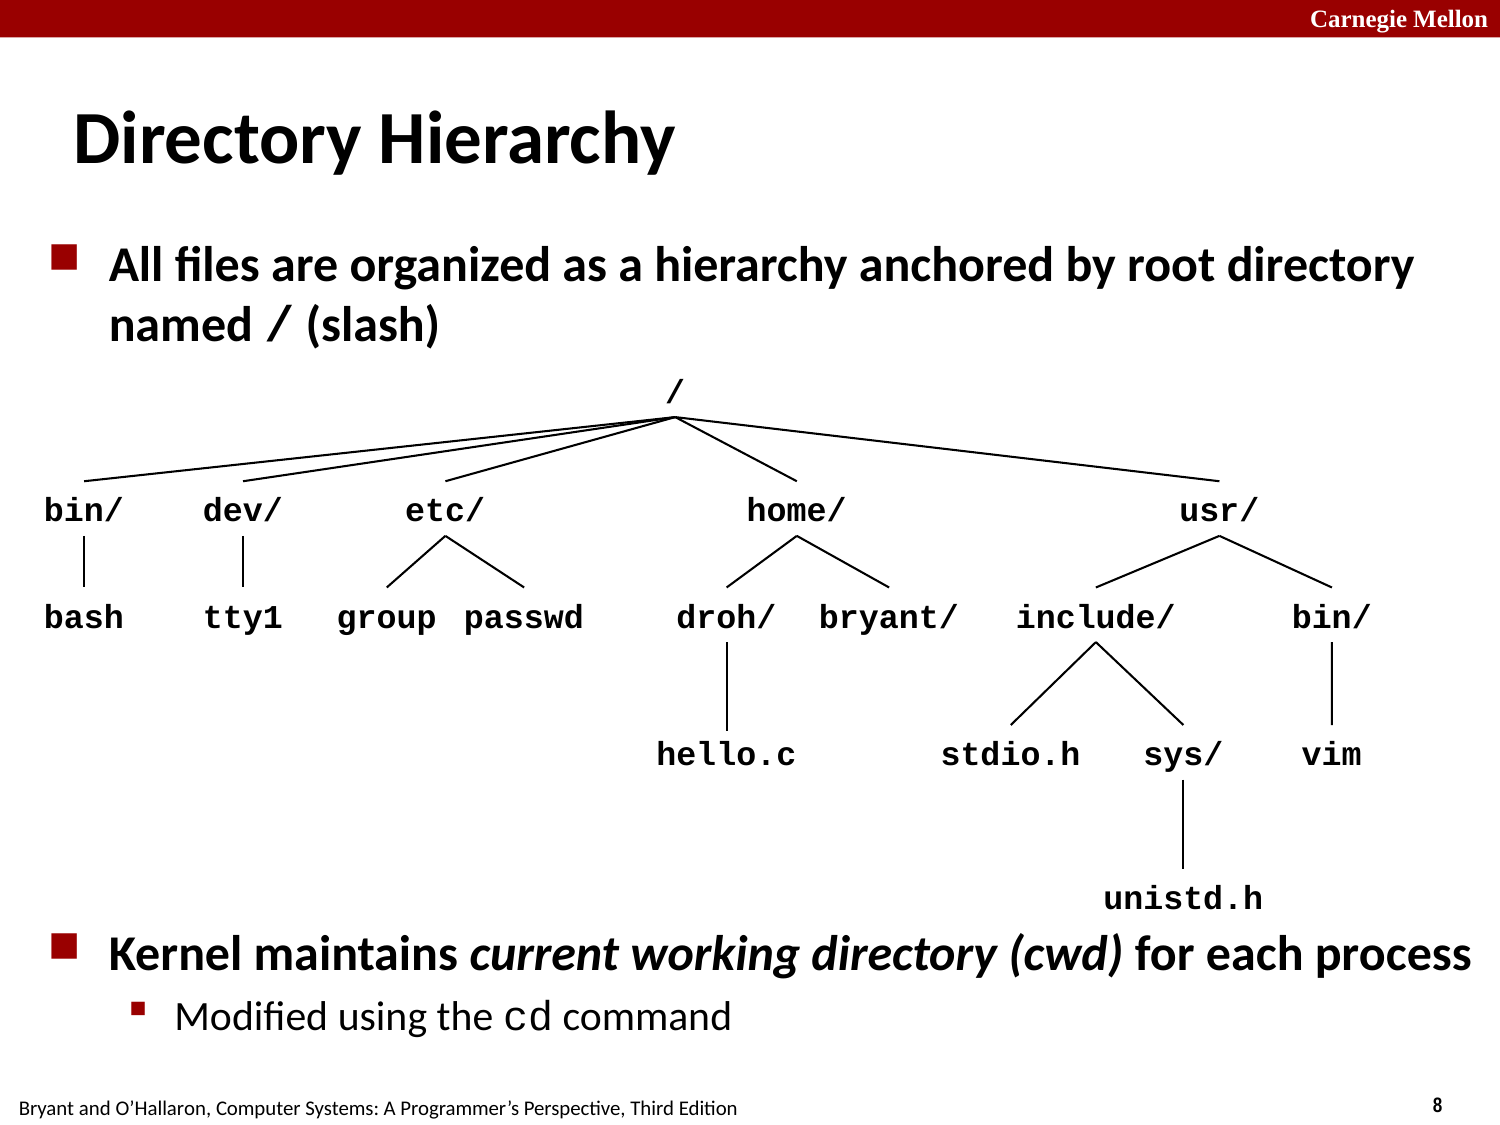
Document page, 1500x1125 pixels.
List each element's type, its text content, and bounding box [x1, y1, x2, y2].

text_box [1095, 536, 1218, 588]
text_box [1010, 642, 1094, 726]
text_box unistd.h [1088, 869, 1279, 925]
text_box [726, 536, 795, 588]
text_box passwd [449, 587, 599, 643]
text_box bin/ [29, 481, 139, 536]
text_box droh/ [661, 587, 792, 643]
text_box hello.c [641, 724, 812, 780]
text_box tty1 [188, 587, 298, 643]
text_box vim [1286, 724, 1377, 780]
text_box bin/ [1277, 587, 1387, 643]
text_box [445, 417, 671, 482]
text_box include/ [1001, 587, 1191, 643]
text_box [242, 417, 444, 482]
title Directory Hierarchy [58, 71, 1305, 197]
text_box dev/ [188, 490, 298, 536]
text_box bryant/ [804, 587, 974, 643]
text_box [1219, 536, 1333, 588]
text_box home/ [731, 490, 862, 535]
list All files are organized as a hierarchy anchored by root directory named / (slash) Kernel maintains current working directory (cwd) for each process Modified using the cd command [37, 223, 1498, 1088]
text_box bash [29, 587, 139, 643]
text_box etc/ [390, 490, 501, 535]
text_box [445, 536, 525, 588]
text_box / [650, 362, 701, 415]
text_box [1095, 642, 1184, 726]
text_box usr/ [1164, 481, 1275, 535]
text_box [83, 417, 241, 482]
text_box stdio.h [925, 724, 1096, 780]
text_box group [321, 587, 449, 643]
text_box sys/ [1128, 724, 1239, 780]
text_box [796, 536, 890, 588]
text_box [674, 417, 1220, 482]
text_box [386, 536, 444, 588]
